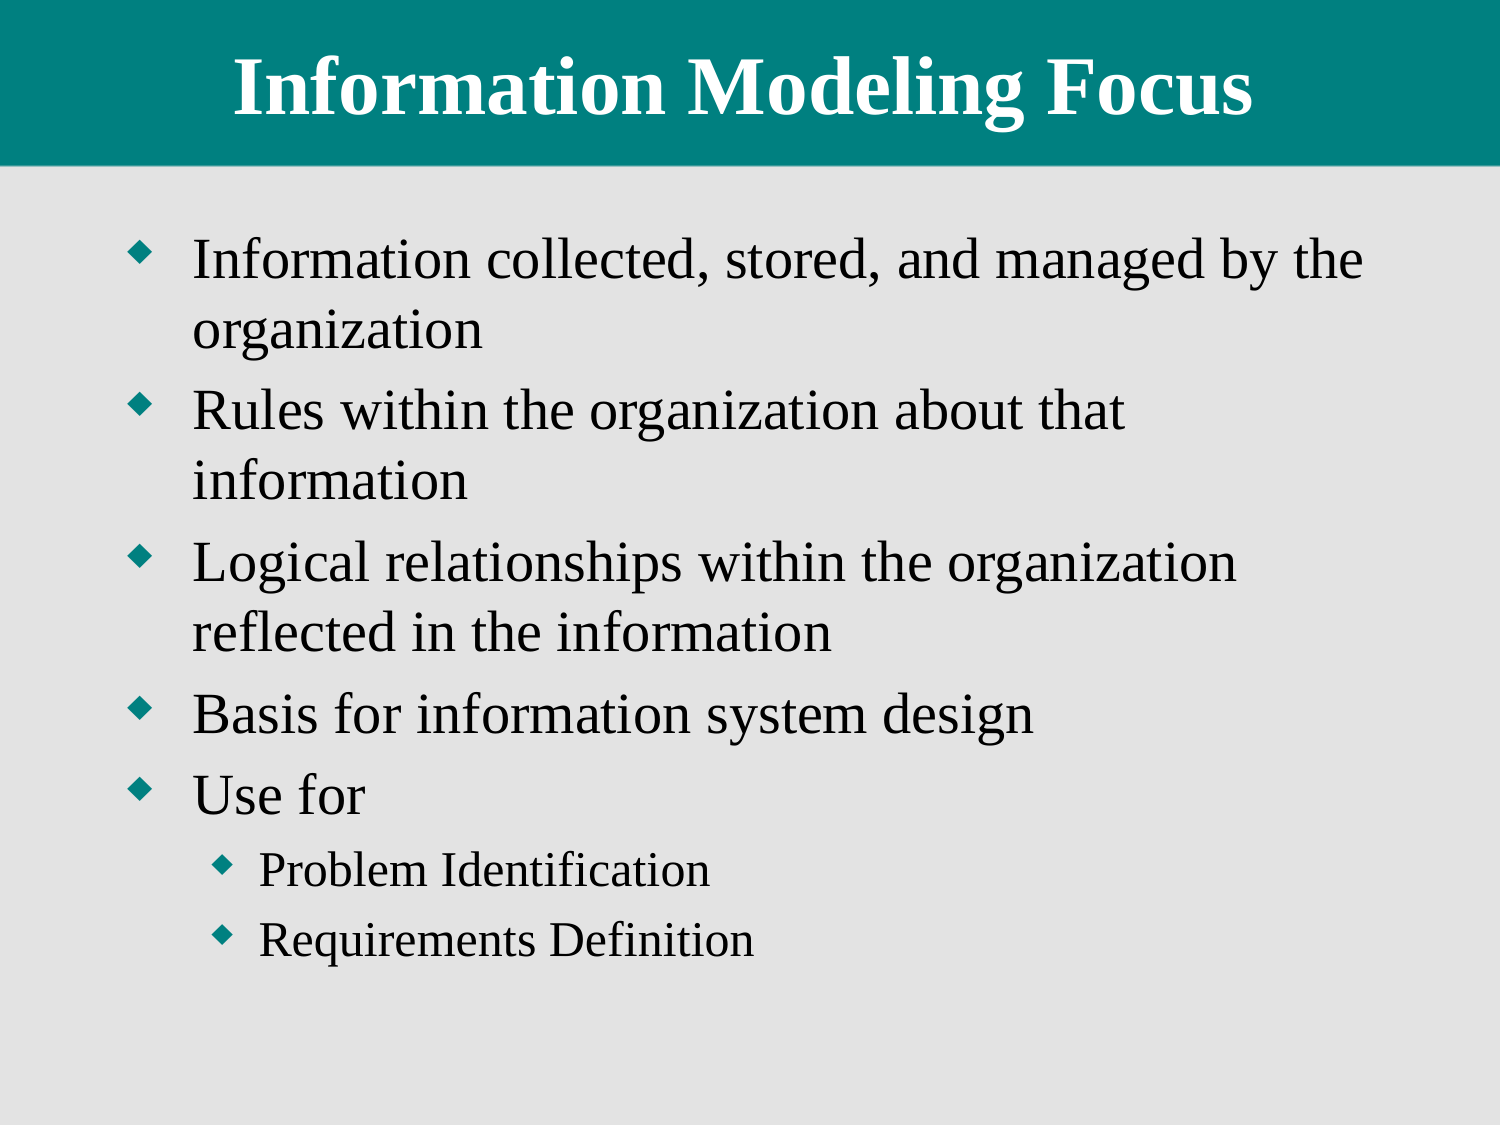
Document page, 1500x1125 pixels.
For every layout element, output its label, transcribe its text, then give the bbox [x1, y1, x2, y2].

title Information Modeling Focus [0, 23, 1488, 140]
list Information collected, stored, and managed by the organization Rules within the organization about that information Logical relationships within the organization reflected in the information Basis for information system design Use for Problem Identification Requirements Definition [111, 211, 1388, 988]
picture [0, 0, 1500, 1125]
